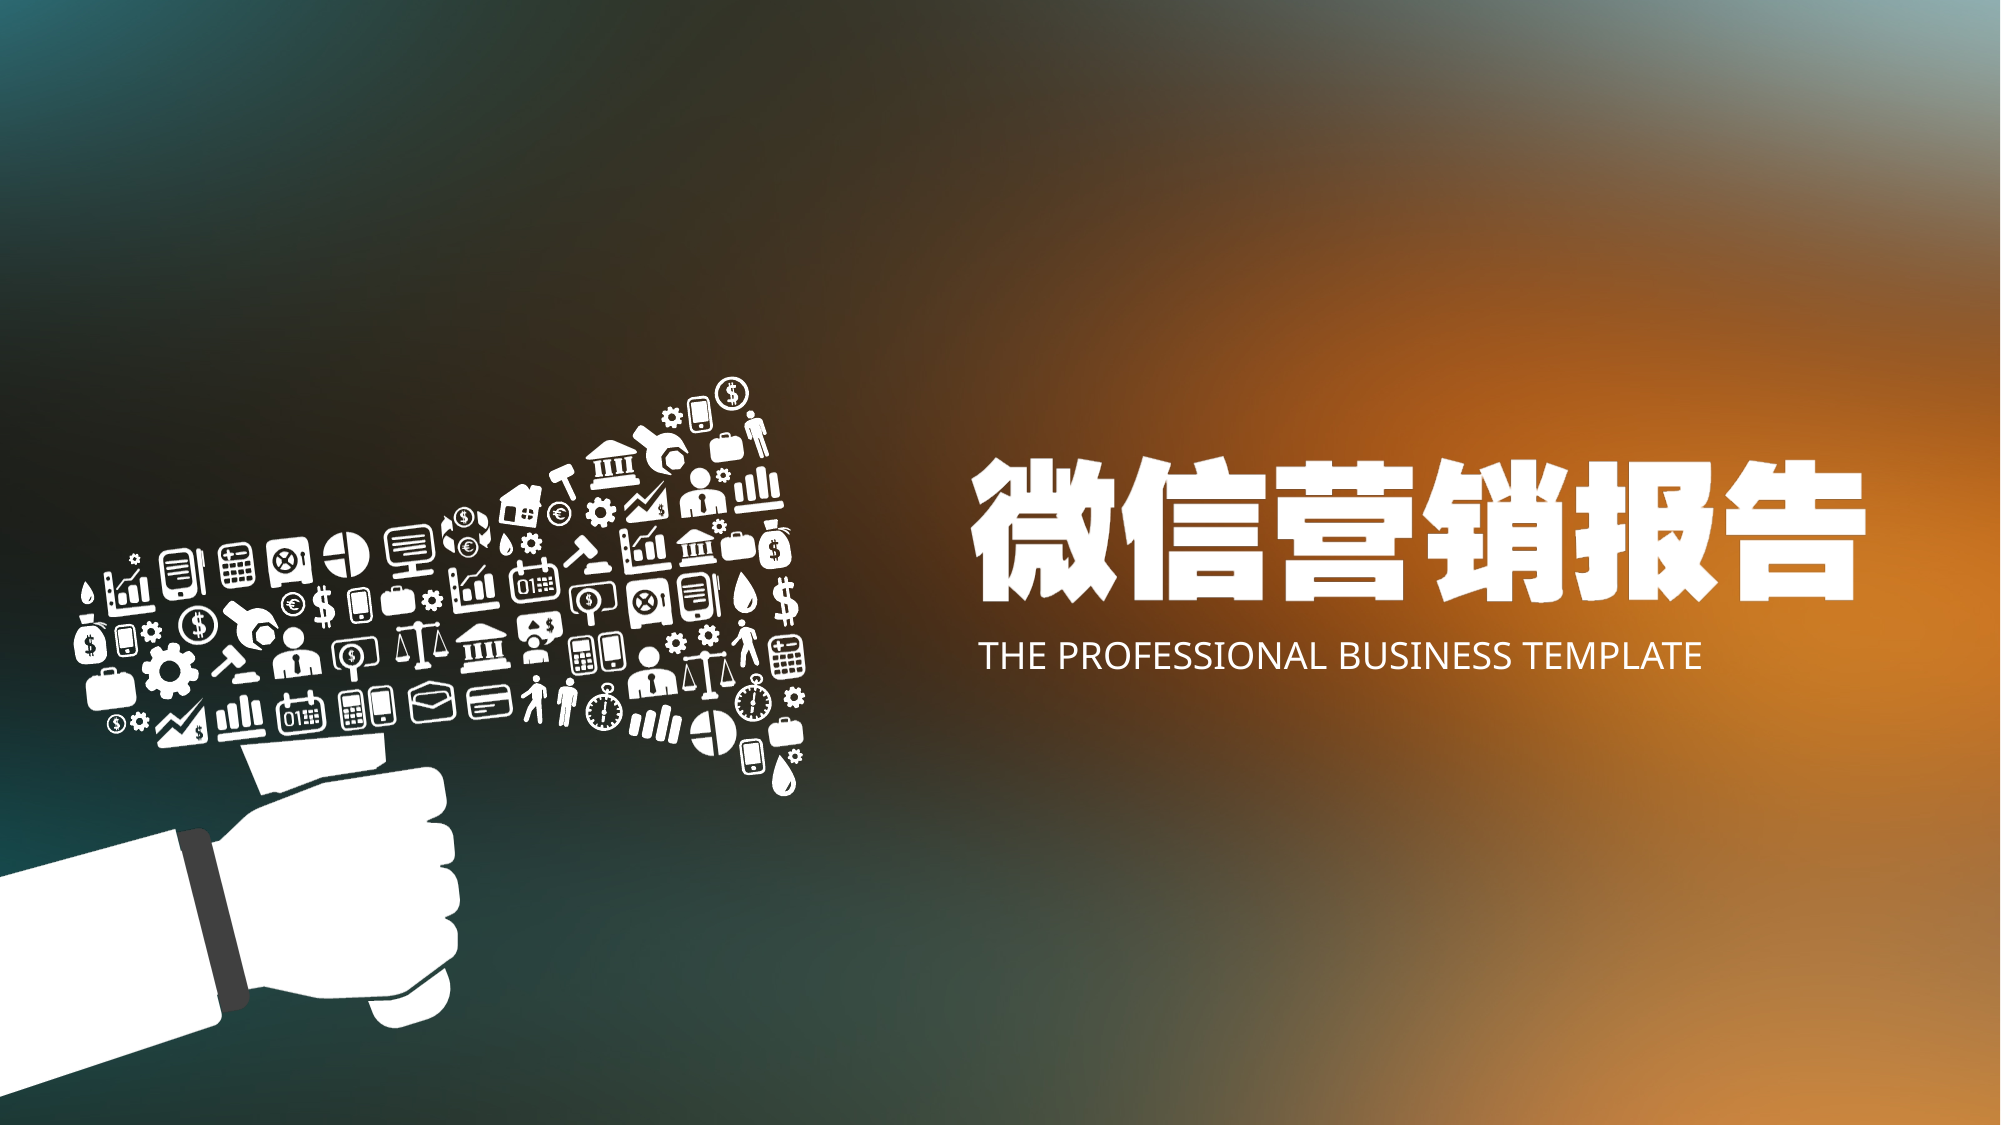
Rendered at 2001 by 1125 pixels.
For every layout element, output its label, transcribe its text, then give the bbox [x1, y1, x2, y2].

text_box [0, 374, 806, 1098]
text_box THE PROFESSIONAL BUSINESS TEMPLATE [963, 632, 1874, 685]
picture [0, 0, 2001, 1125]
